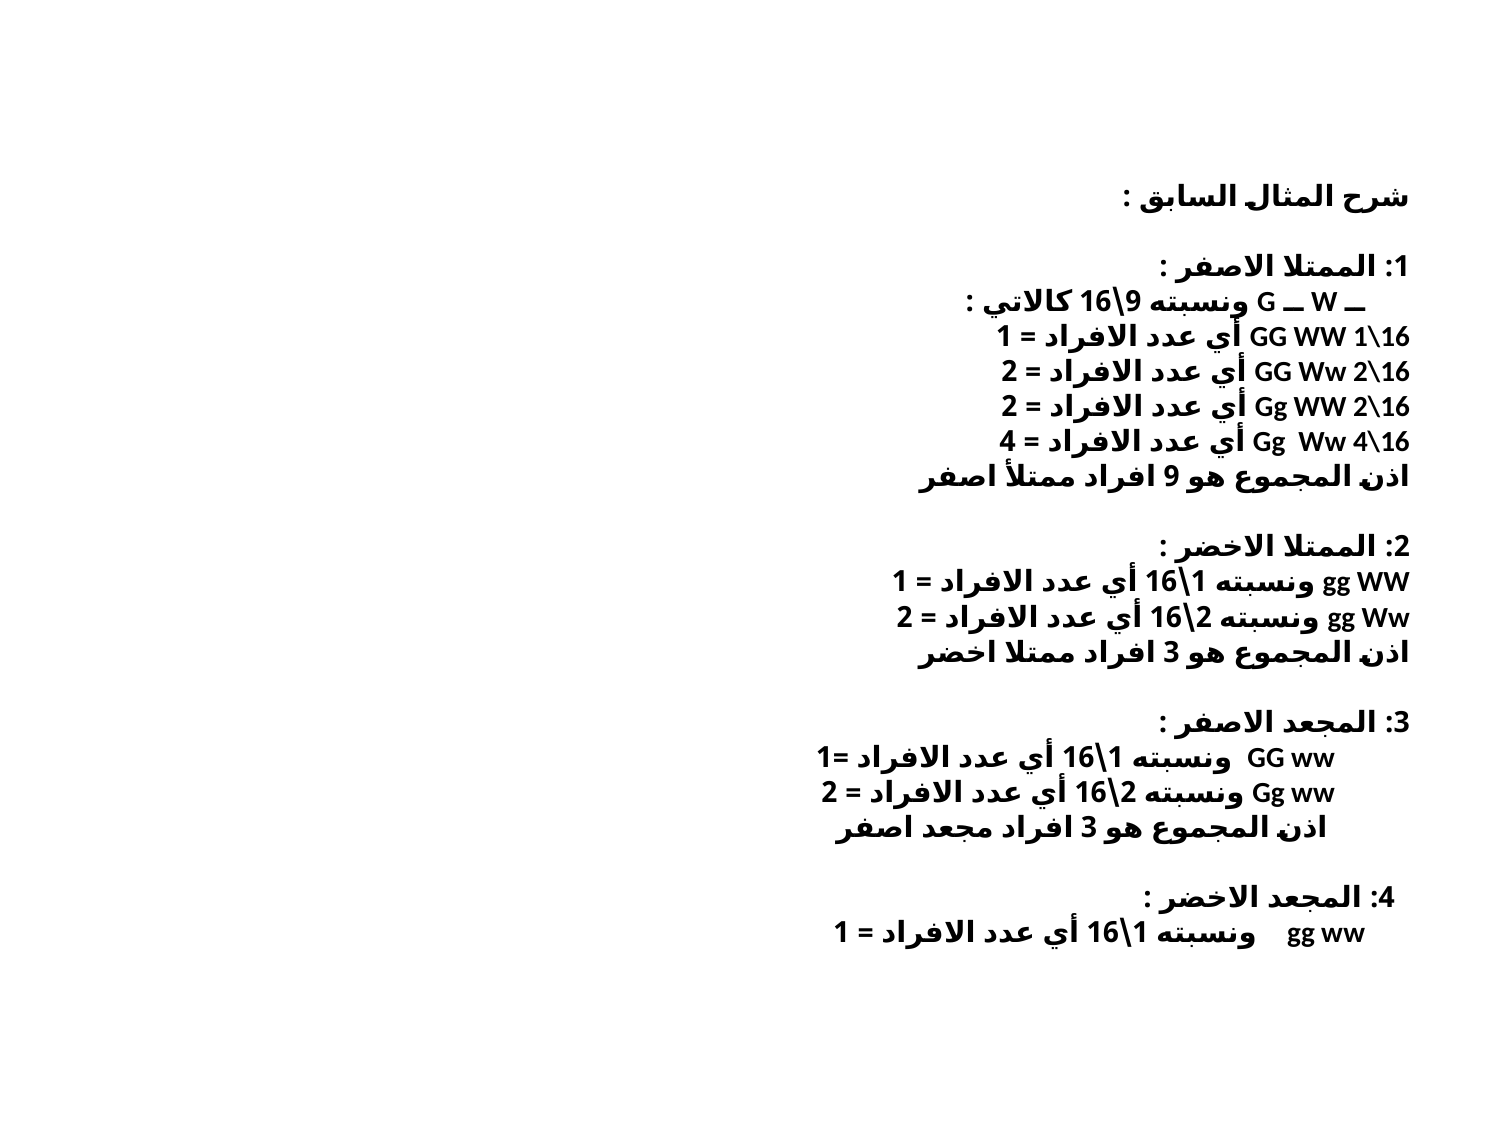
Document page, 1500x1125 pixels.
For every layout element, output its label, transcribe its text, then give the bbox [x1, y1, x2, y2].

title شرح المثال السابق : 1: الممتلا الاصفر : ــ W ــ G ونسبته 9\16 كالاتي : GG WW 1\16 أي عدد الافراد = 1 GG Ww 2\16 أي عدد الافراد = 2 Gg WW 2\16 أي عدد الافراد = 2 Gg Ww 4\16 أي عدد الافراد = 4 اذن المجموع هو 9 افراد ممتلأ اصفر 2: الممتلا الاخضر : gg WW ونسبته 1\16 أي عدد الافراد = 1 gg Ww ونسبته 2\16 أي عدد الافراد = 2 اذن المجموع هو 3 افراد ممتلا اخضر 3: المجعد الاصفر : GG ww ونسبته 1\16 أي عدد الافراد =1 Gg ww ونسبته 2\16 أي عدد الافراد = 2 اذن المجموع هو 3 افراد مجعد اصفر 4: المجعد الاخضر : gg ww ونسبته 1\16 أي عدد الافراد = 1 [75, 137, 1425, 1024]
